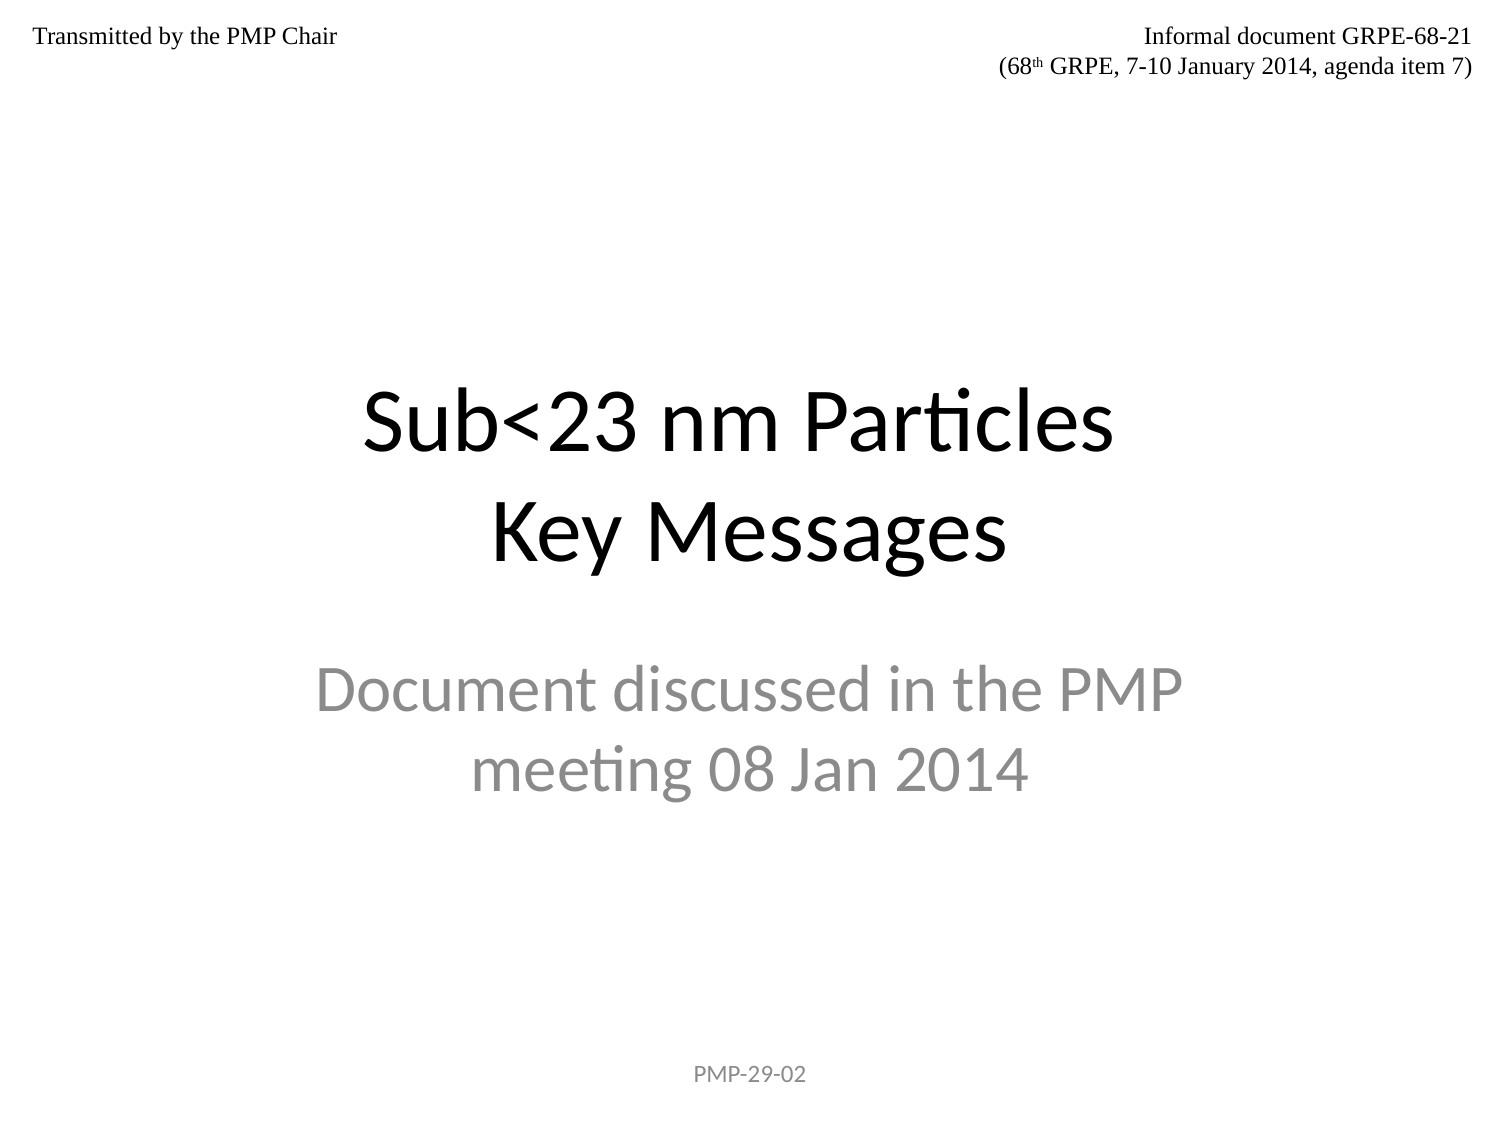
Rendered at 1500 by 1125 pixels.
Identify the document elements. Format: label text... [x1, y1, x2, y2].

title Sub<23 nm Particles Key Messages [112, 349, 1388, 591]
text_box Transmitted by the PMP Chair [17, 12, 375, 58]
footer PMP-29-02 [512, 1042, 988, 1103]
subtitle Document discussed in the PMP meeting 08 Jan 2014 [225, 637, 1275, 925]
text_box Informal document GRPE-68-21 (68th GRPE, 7-10 January 2014, agenda item 7) [955, 12, 1488, 118]
